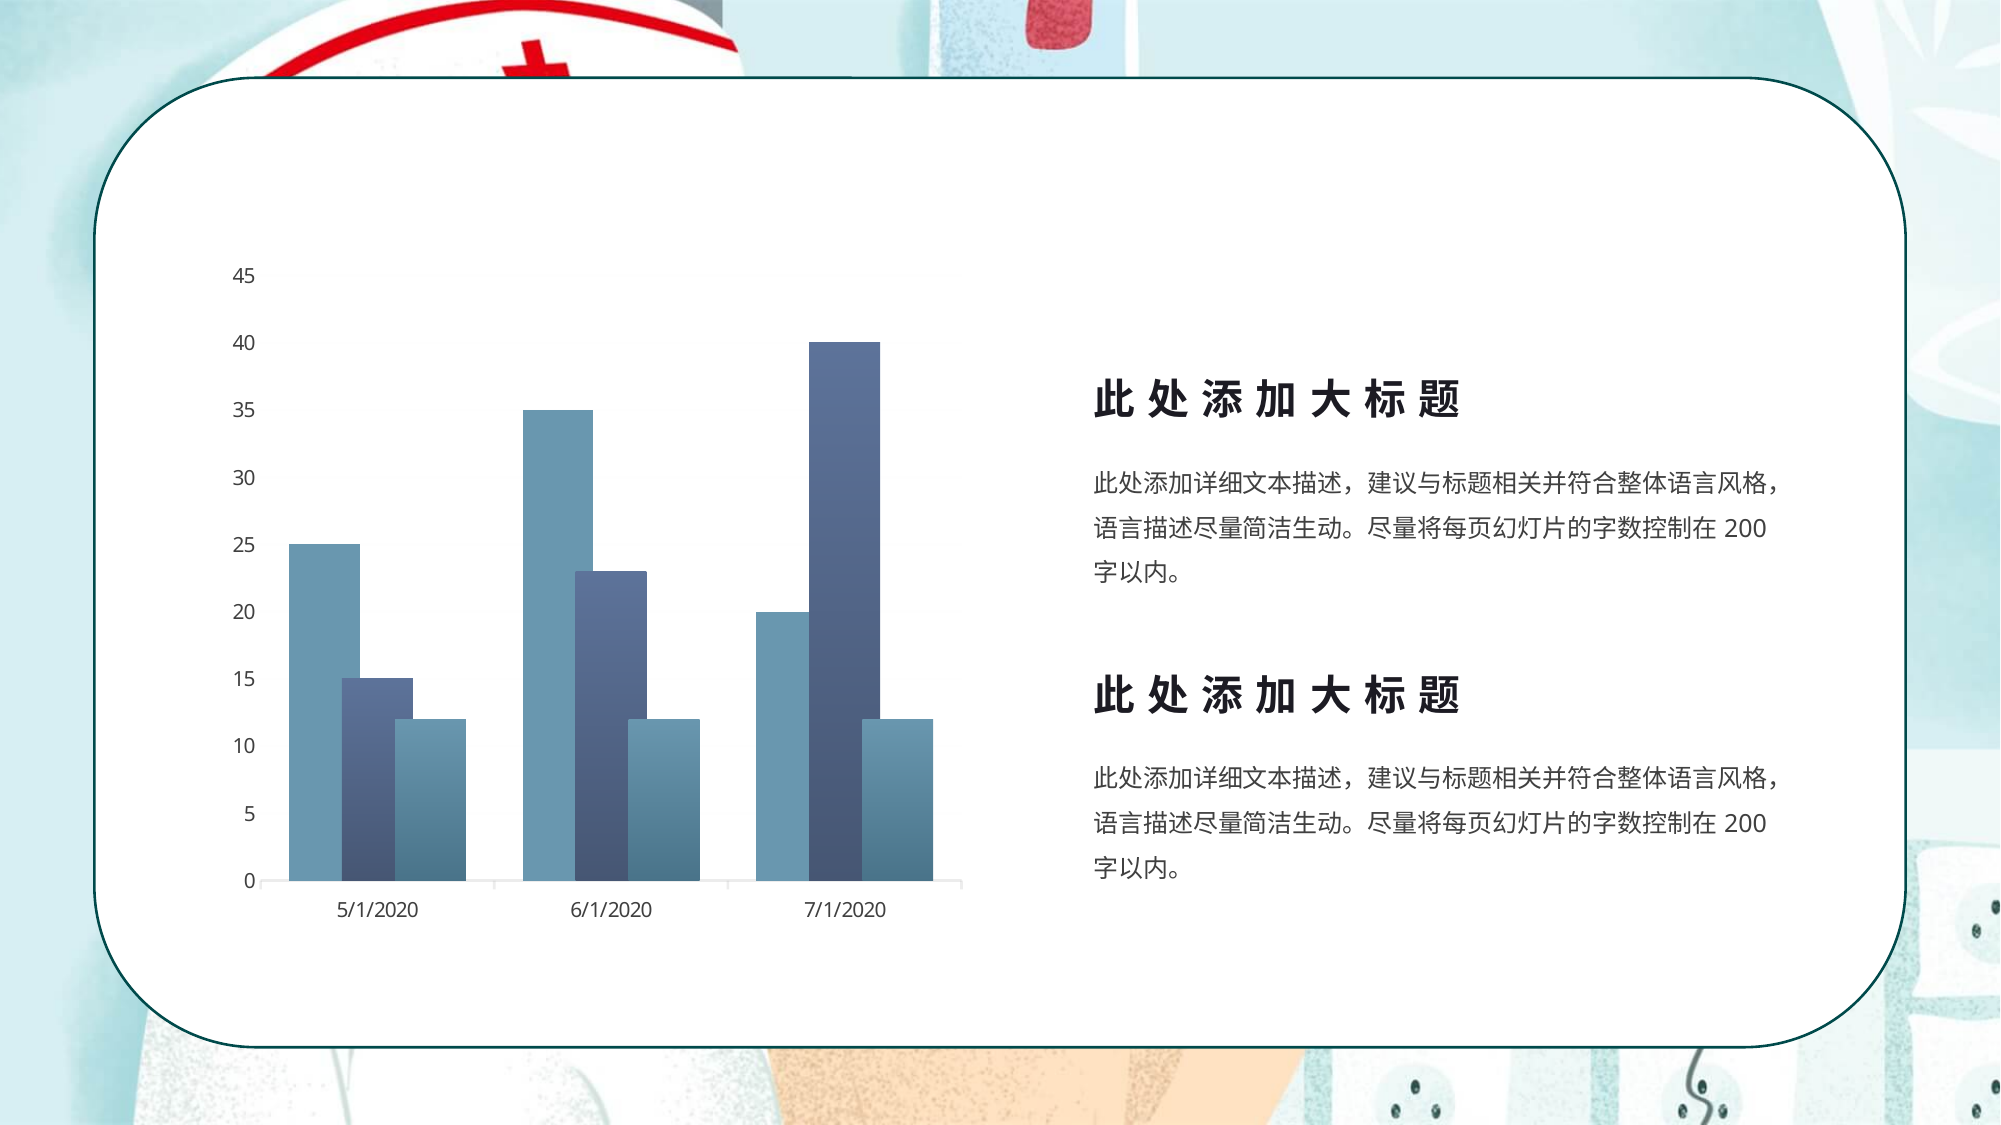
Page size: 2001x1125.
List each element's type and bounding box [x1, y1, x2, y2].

picture [0, 0, 2001, 1125]
text_box [217, 247, 1789, 938]
text_box [93, 76, 1907, 1049]
